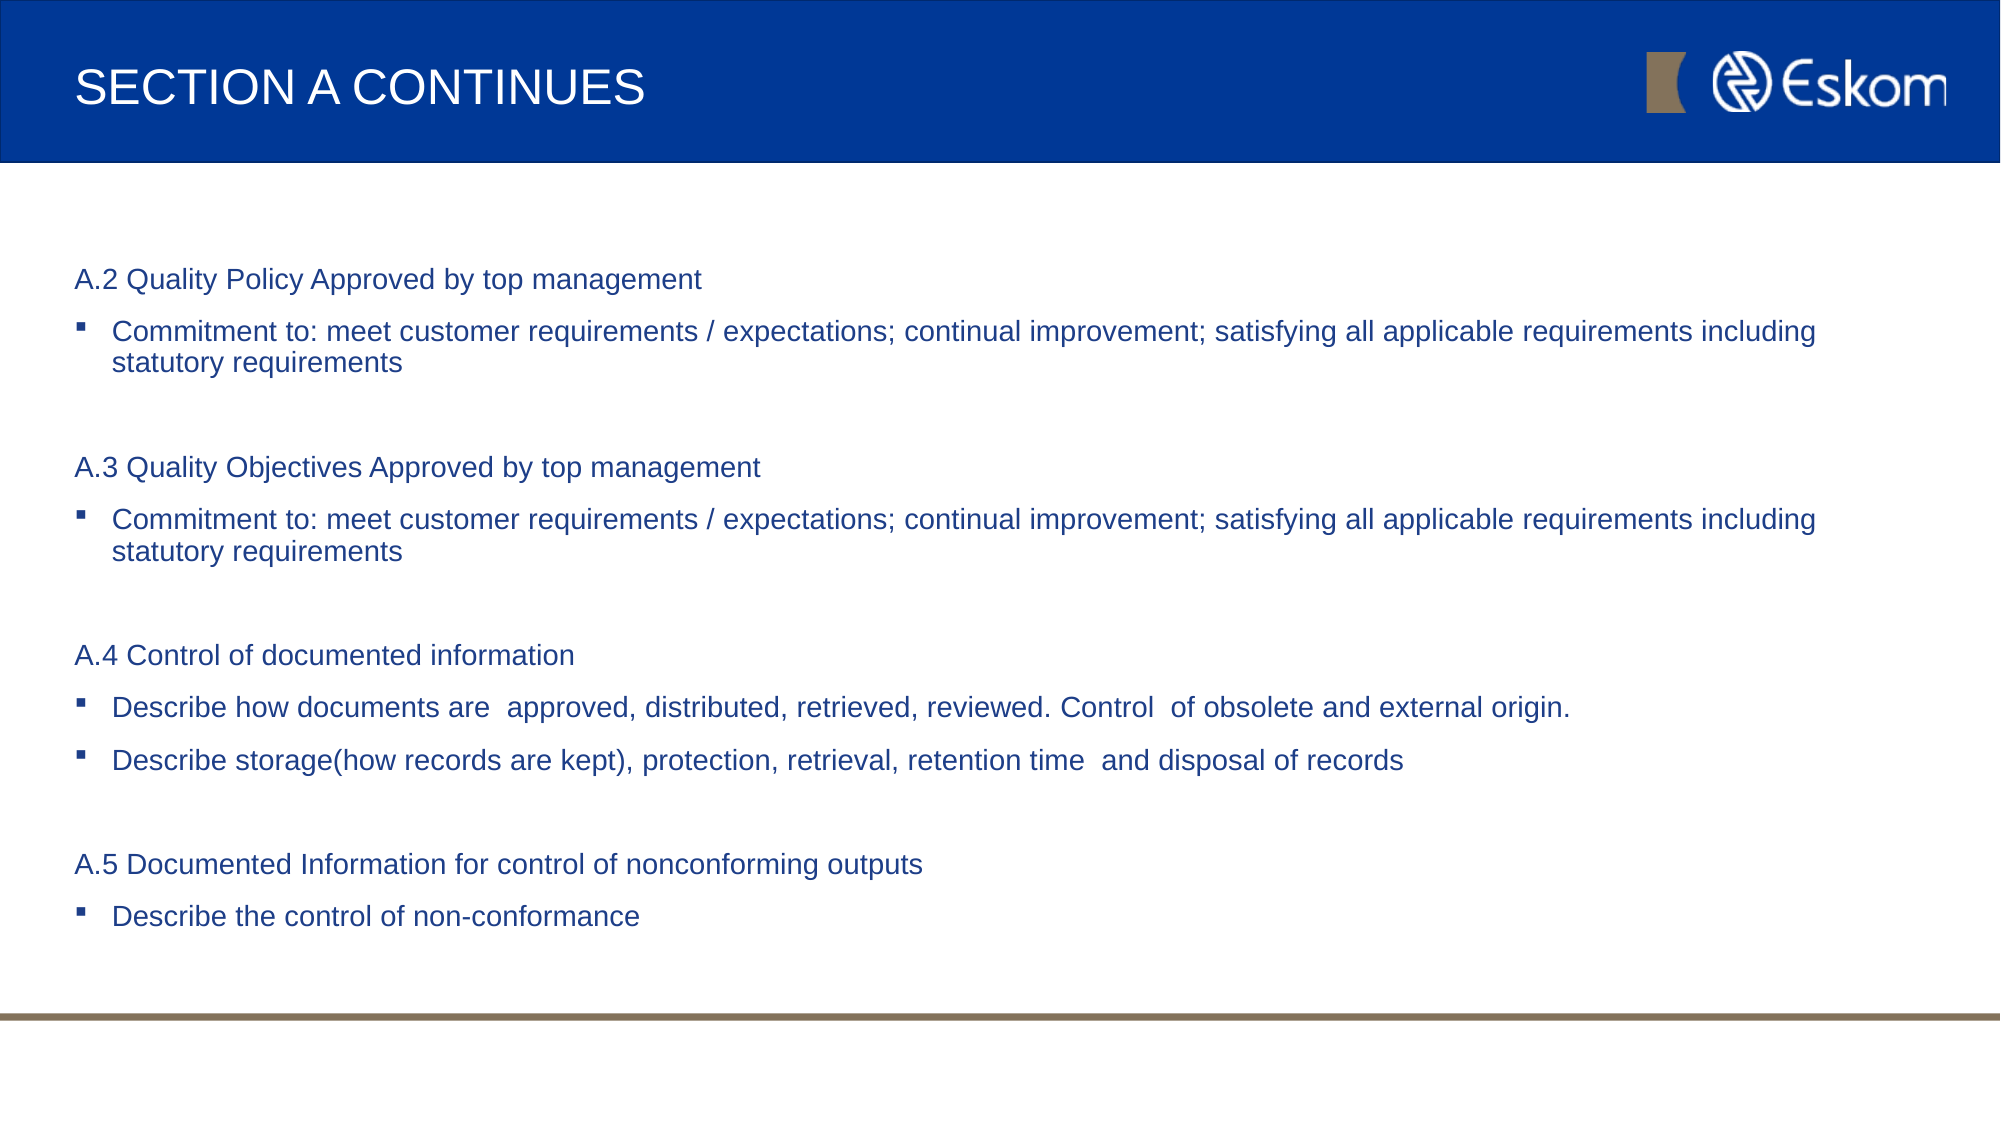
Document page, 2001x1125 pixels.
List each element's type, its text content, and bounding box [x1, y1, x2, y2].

list A.2 Quality Policy Approved by top management Commitment to: meet customer requirements / expectations; continual improvement; satisfying all applicable requirements including statutory requirements A.3 Quality Objectives Approved by top management Commitment to: meet customer requirements / expectations; continual improvement; satisfying all applicable requirements including statutory requirements A.4 Control of documented information Describe how documents are approved, distributed, retrieved, reviewed. Control of obsolete and external origin. Describe storage(how records are kept), protection, retrieval, retention time and disposal of records A.5 Documented Information for control of nonconforming outputs Describe the control of non-conformance [59, 200, 1927, 998]
title SECTION A CONTINUES [59, 33, 1620, 143]
